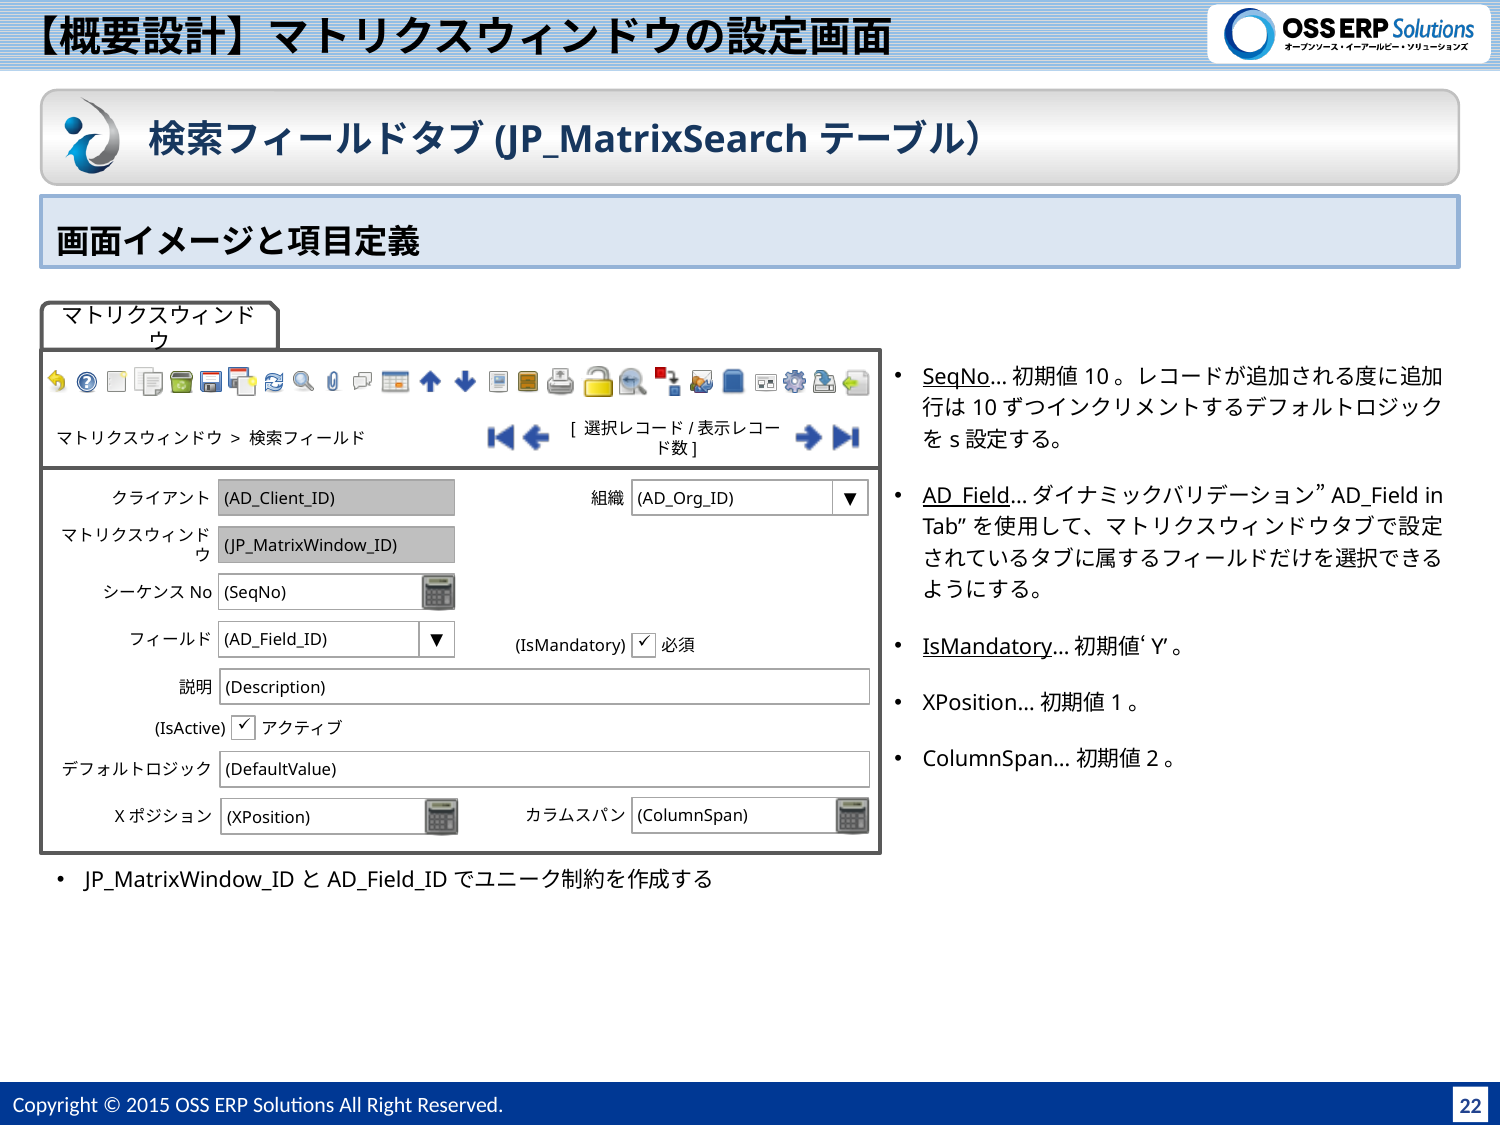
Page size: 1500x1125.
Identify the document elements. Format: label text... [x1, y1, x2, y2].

text_box [39, 466, 878, 855]
text_box マトリクスウィンドウ > 検索フィールド [41, 418, 390, 457]
text_box JP_MatrixWindow_IDとAD_Field_IDでユニーク制約を作成する [40, 851, 1461, 1064]
text_box 説明 [39, 667, 220, 706]
text_box [634, 631, 657, 659]
picture [422, 798, 460, 836]
text_box (IsMandatory) [453, 631, 634, 659]
text_box 必須 [657, 631, 835, 659]
picture [477, 414, 560, 462]
text_box 画面イメージと項目定義 [39, 194, 1461, 269]
text_box 組織 [451, 478, 633, 517]
text_box (JP_MatrixWindow_ID) [219, 525, 457, 564]
title 【概要設計】マトリクスウィンドウの設定画面 [2, 0, 1353, 70]
text_box マトリクスウィンドウ [39, 300, 280, 352]
text_box (AD_Client_ID) [219, 478, 451, 517]
text_box [ 選択レコード/表示レコード数] [563, 418, 782, 458]
picture [52, 97, 125, 177]
text_box マトリクスウィンドウ [38, 525, 219, 564]
picture [419, 574, 457, 612]
text_box (IsActive) [52, 714, 234, 742]
picture [833, 797, 871, 835]
text_box (ColumnSpan) [634, 795, 834, 835]
text_box クライアント [38, 478, 219, 517]
text_box [39, 348, 878, 466]
text_box (Description) [220, 667, 871, 706]
text_box (SeqNo) [220, 572, 420, 612]
text_box カラムスパン [405, 795, 634, 835]
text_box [46, 366, 874, 398]
text_box アクティブ [257, 714, 434, 742]
picture [1353, 8, 1474, 60]
text_box Xポジション [39, 797, 219, 835]
text_box ▼ [417, 619, 457, 659]
text_box デフォルトロジック [39, 749, 220, 789]
text_box (XPosition) [219, 797, 423, 836]
text_box (AD_Org_ID) [633, 478, 830, 517]
text_box SeqNo…初期値10。レコードが追加される度に追加行は10ずつインクリメントするデフォルトロジックをs設定する。 AD_Field…ダイナミックバリデーション”AD_Field in Tab”を使用して、マトリクスウィンドウタブで設定されているタブに属するフィールドだけを選択できるようにする。 IsMandatory…初期値‘Y’。 XPosition…初期値1。 ColumnSpan…初期値2。 [878, 348, 1461, 872]
text_box ▼ [830, 478, 870, 517]
picture [786, 414, 870, 462]
text_box (AD_Field_ID) [220, 619, 418, 659]
text_box シーケンスNo [0, 572, 220, 612]
text_box [234, 714, 257, 742]
text_box (DefaultValue) [220, 749, 871, 789]
text_box フィールド [0, 619, 220, 659]
text_box 検索フィールドタブ(JP_MatrixSearchテーブル） [41, 89, 1459, 185]
